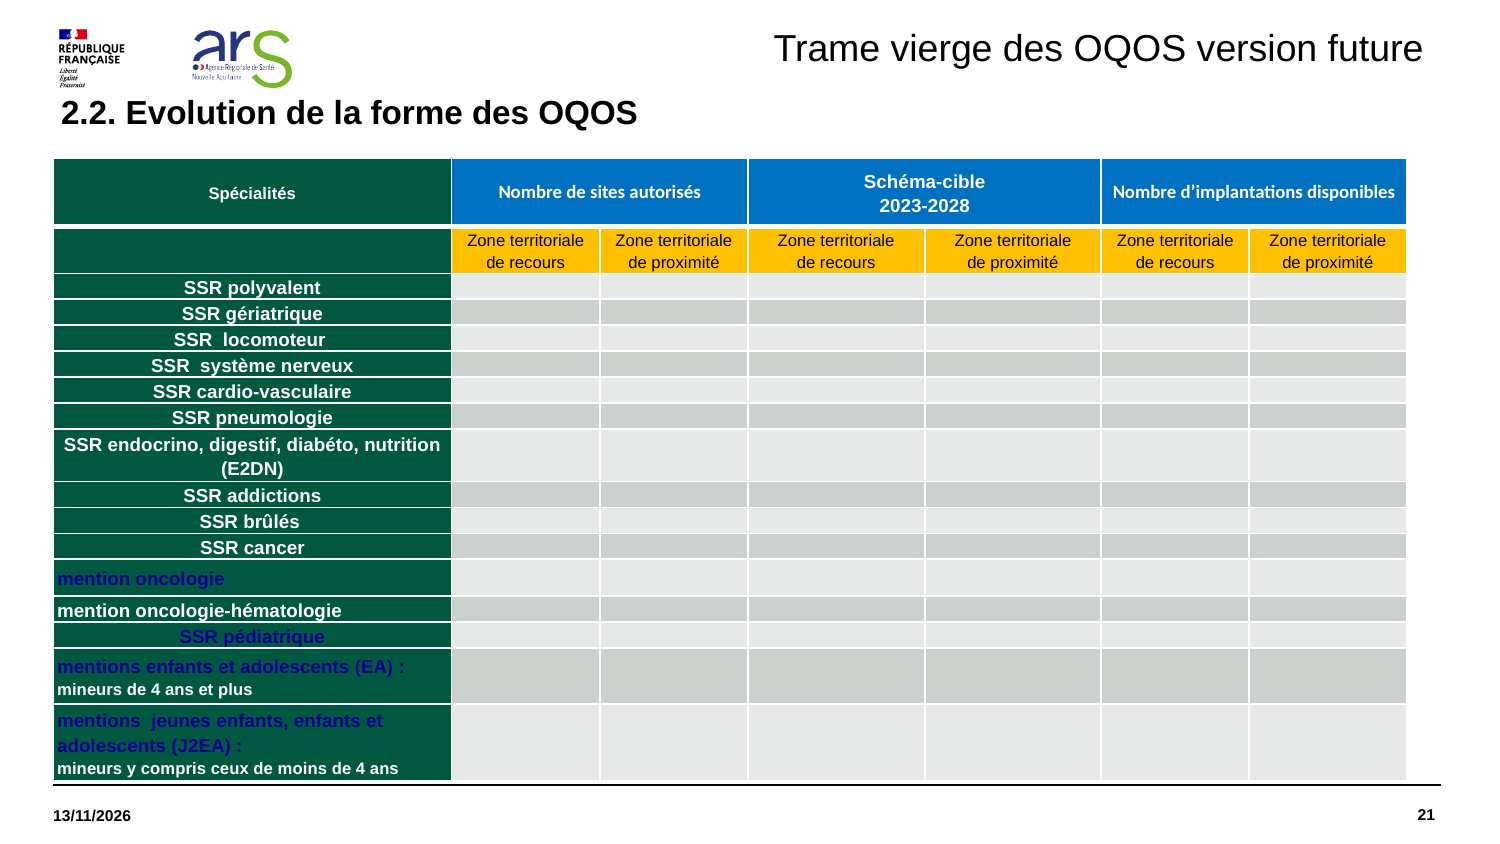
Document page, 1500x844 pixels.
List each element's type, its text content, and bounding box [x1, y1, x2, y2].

table_cell [749, 705, 924, 780]
table_cell [1102, 482, 1248, 507]
table_header Spécialités [54, 159, 451, 224]
table_cell SSR locomoteur [54, 326, 451, 350]
table_cell Zone territoriale de proximité [1250, 261, 1406, 273]
table_cell Zone territoriale de recours [1102, 261, 1248, 273]
table_cell [452, 534, 599, 558]
table_cell [926, 482, 1100, 507]
table_cell [926, 705, 1100, 780]
table_cell [1102, 597, 1248, 621]
table_cell [926, 597, 1100, 621]
table_cell [749, 430, 924, 481]
table_cell [1250, 300, 1406, 324]
table_cell [601, 705, 747, 780]
table_cell [749, 534, 924, 558]
table_cell [749, 326, 924, 350]
table_cell [926, 623, 1100, 647]
table_cell [1102, 508, 1248, 533]
table_cell [601, 404, 747, 428]
table_cell [452, 326, 599, 350]
table_cell [926, 378, 1100, 402]
table_cell [749, 300, 924, 324]
table_cell mentions enfants et adolescents (EA) : mineurs de 4 ans et plus [54, 649, 451, 703]
table_cell [926, 430, 1100, 481]
table_cell [926, 534, 1100, 558]
table_cell [749, 597, 924, 621]
table_cell [452, 623, 599, 647]
table_cell [452, 597, 599, 621]
table_cell [1102, 326, 1248, 350]
table_cell [926, 649, 1100, 703]
table_cell [1102, 274, 1248, 298]
table_cell [54, 229, 451, 273]
title 2.2. Evolution de la forme des OQOS [43, 69, 1426, 158]
table_cell [1102, 378, 1248, 402]
table_cell [749, 623, 924, 647]
table_cell [749, 649, 924, 703]
table_cell [1102, 534, 1248, 558]
table_cell [452, 274, 599, 298]
table_cell [749, 378, 924, 402]
table_cell [749, 508, 924, 533]
table_cell [926, 404, 1100, 428]
table_cell SSR cancer [54, 534, 451, 558]
table_cell [601, 597, 747, 621]
table_cell SSR addictions [54, 482, 451, 507]
table_cell [1102, 705, 1248, 780]
table_cell [749, 560, 924, 595]
table_cell [452, 508, 599, 533]
table_cell [452, 352, 599, 376]
table_cell [601, 534, 747, 558]
table_cell [749, 274, 924, 298]
table_header Nombre de sites autorisés [452, 159, 747, 185]
table_cell [601, 482, 747, 507]
table_cell [1102, 300, 1248, 324]
table_cell [601, 508, 747, 533]
table_cell [1250, 560, 1406, 595]
table_cell [452, 705, 599, 780]
table_cell [1250, 274, 1406, 298]
table_cell mentions jeunes enfants, enfants et adolescents (J2EA) : mineurs y compris ceux de moins de 4 ans [54, 705, 451, 780]
table_cell SSR cardio-vasculaire [54, 378, 451, 402]
table_cell [926, 560, 1100, 595]
table_cell [926, 352, 1100, 376]
table_cell [1102, 623, 1248, 647]
table_header Nombre d’implantations disponibles [1102, 159, 1406, 185]
table_cell Zone territoriale de proximité [926, 261, 1100, 273]
table_cell Zone territoriale de recours [452, 261, 599, 273]
table_cell [1250, 705, 1406, 780]
table_cell [601, 326, 747, 350]
table_cell [601, 300, 747, 324]
table_header Schéma-cible 2023-2028 [749, 159, 1100, 185]
table_cell [1250, 623, 1406, 647]
table_cell [601, 560, 747, 595]
text_box [57, 185, 1500, 261]
table_cell SSR pédiatrique [54, 623, 451, 647]
table_cell mention oncologie-hématologie [54, 597, 451, 621]
table_cell [1250, 404, 1406, 428]
table_cell [1250, 508, 1406, 533]
table_cell [452, 560, 599, 595]
table_cell [1250, 482, 1406, 507]
table_cell [1102, 560, 1248, 595]
table_cell [749, 352, 924, 376]
table_cell SSR pneumologie [54, 404, 451, 428]
table_cell SSR système nerveux [54, 352, 451, 376]
table_cell [601, 274, 747, 298]
table_cell [1102, 352, 1248, 376]
picture [47, 17, 136, 69]
table_cell [452, 649, 599, 703]
table_cell [1250, 597, 1406, 621]
table_cell [1250, 352, 1406, 376]
table_cell SSR polyvalent [54, 274, 451, 298]
picture [192, 30, 292, 69]
table_cell [1102, 404, 1248, 428]
table_cell [452, 482, 599, 507]
table_cell [926, 300, 1100, 324]
table_cell [1250, 326, 1406, 350]
table_cell [926, 508, 1100, 533]
table_cell [452, 300, 599, 324]
table_cell [749, 482, 924, 507]
table_cell [601, 352, 747, 376]
table_cell [452, 430, 599, 481]
table_cell [601, 649, 747, 703]
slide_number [53, 787, 252, 844]
table_cell mention oncologie [54, 560, 451, 595]
table_cell [926, 274, 1100, 298]
table_cell SSR endocrino, digestif, diabéto, nutrition (E2DN) [54, 430, 451, 481]
table_cell [1250, 534, 1406, 558]
table_cell [601, 430, 747, 481]
table_cell SSR brûlés [54, 508, 451, 533]
table_cell [749, 404, 924, 428]
text_box Trame vierge des OQOS version future [758, 16, 1500, 77]
table_cell Zone territoriale de recours [749, 261, 924, 273]
table_cell [452, 404, 599, 428]
table_cell Zone territoriale de proximité [601, 261, 747, 273]
table_cell [1250, 378, 1406, 402]
table_cell [1102, 649, 1248, 703]
table_cell [601, 378, 747, 402]
table_cell [1102, 430, 1248, 481]
table_cell [1250, 649, 1406, 703]
table_cell [452, 378, 599, 402]
slide_number 21 [1213, 784, 1436, 844]
table_cell [926, 326, 1100, 350]
table_cell [1250, 430, 1406, 481]
table_cell [601, 623, 747, 647]
table_cell SSR gériatrique [54, 300, 451, 324]
